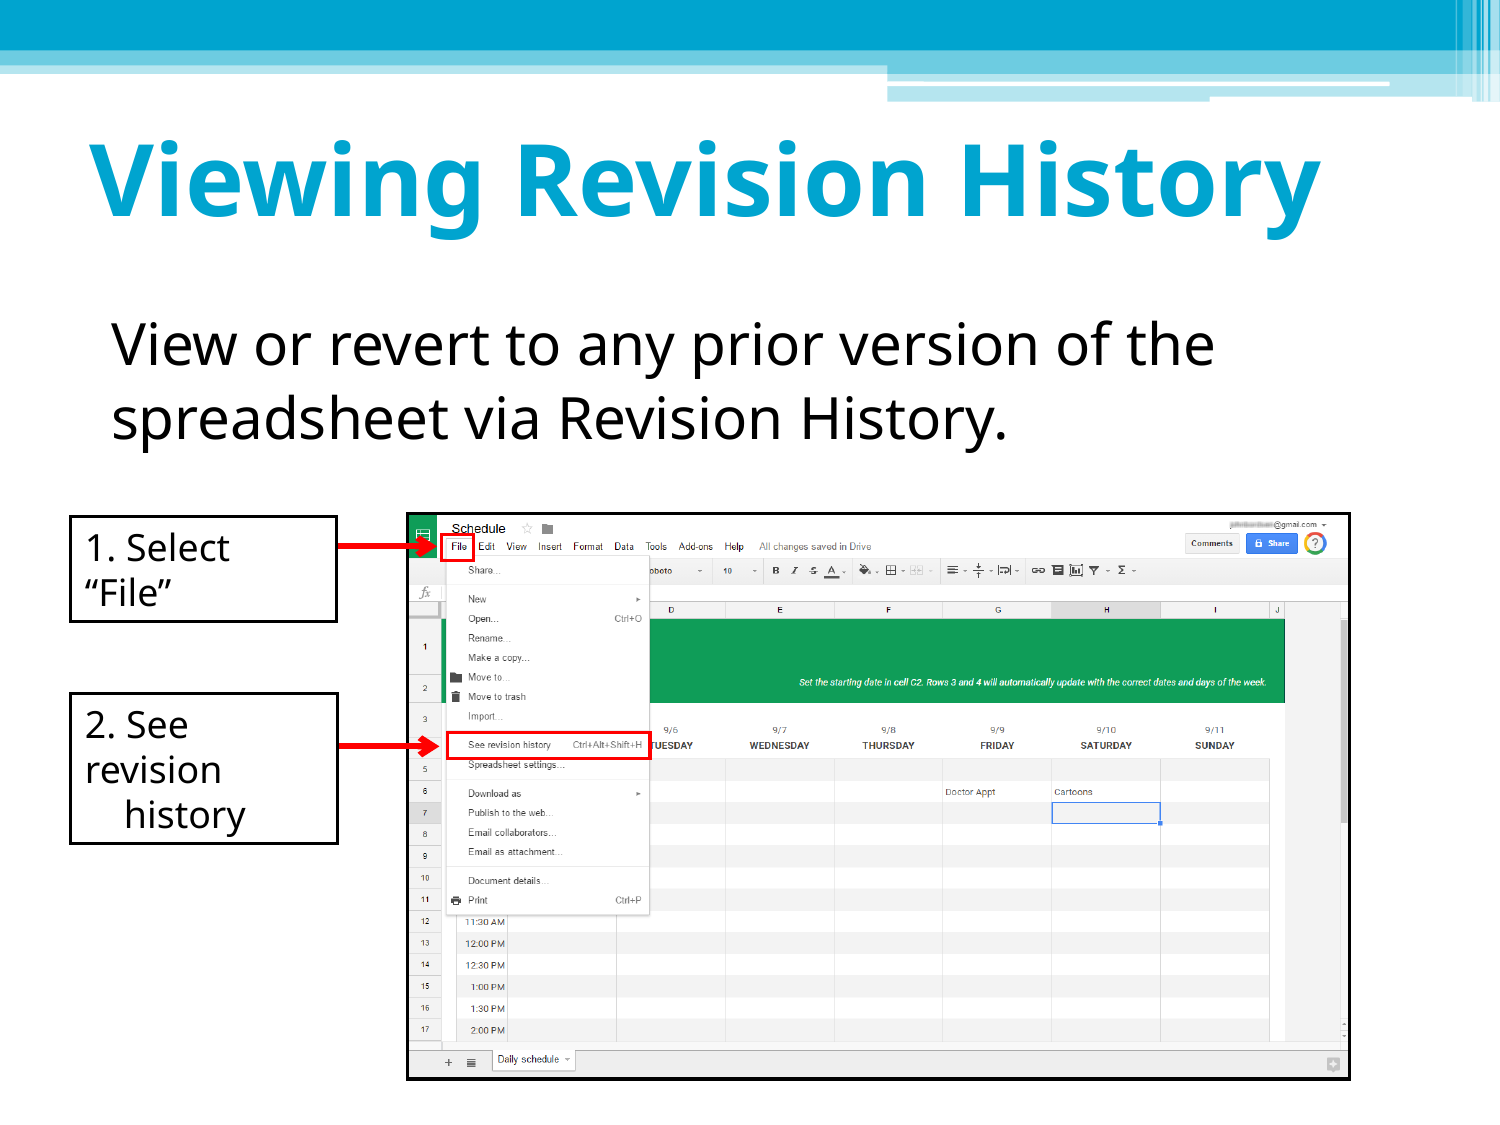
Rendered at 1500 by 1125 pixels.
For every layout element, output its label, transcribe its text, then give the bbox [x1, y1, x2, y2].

title Viewing Revision History [75, 90, 1418, 263]
list View or revert to any prior version of the spreadsheet via Revision History. [75, 299, 1463, 925]
text_box 1. Select “File” [70, 516, 337, 622]
picture [408, 514, 1348, 1078]
text_box 2. See revision history [70, 693, 338, 844]
